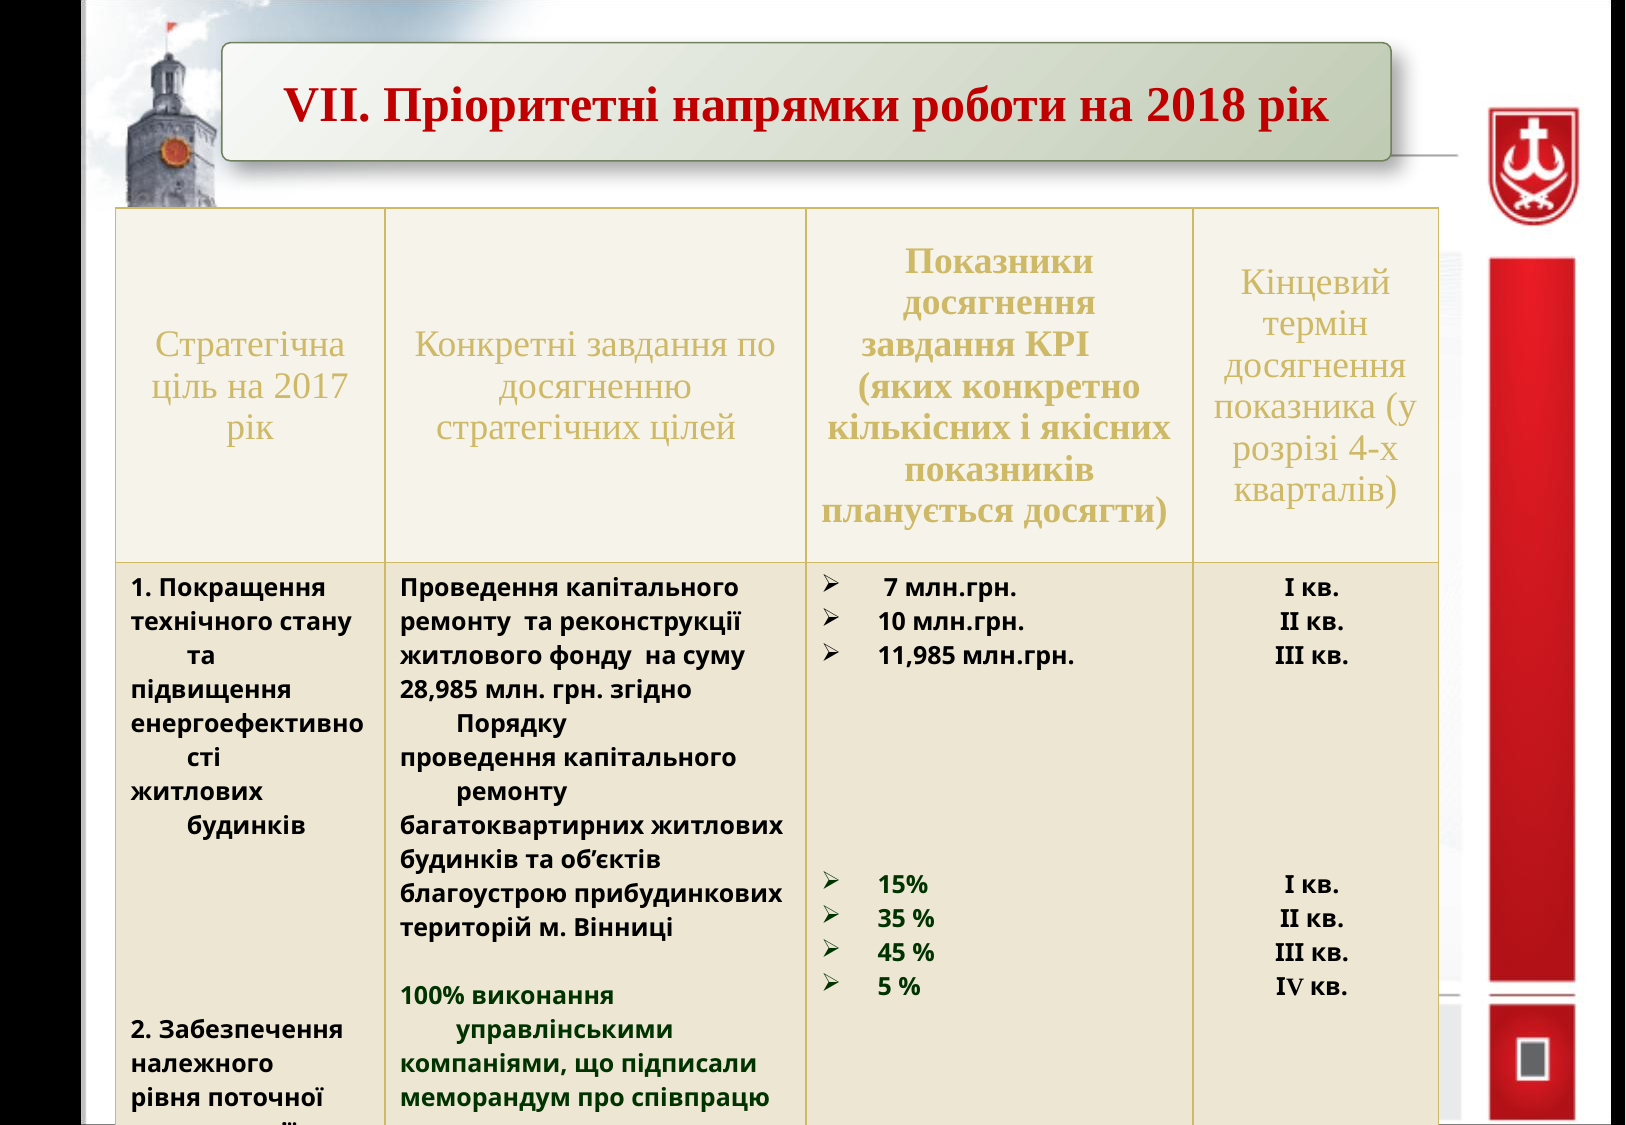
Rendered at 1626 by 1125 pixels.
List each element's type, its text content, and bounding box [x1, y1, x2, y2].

table_cell 7 млн.грн. 10 млн.грн. 11,985 млн.грн. 15% 35 % 45 % 5 % [807, 563, 1192, 1125]
text_box VII. Пріоритетні напрямки роботи на 2018 рік [220, 41, 1392, 162]
picture [0, 0, 1626, 1125]
table_header Конкретні завдання по досягненню стратегічних цілей [386, 209, 805, 562]
table_cell Проведення капітального ремонту та реконструкції житлового фонду на суму 28,985 млн. грн. згідно Порядку проведення капітального ремонту багатоквартирних житлових будинків та об’єктів благоустрою прибудинкових територій м. Вінниці 100% виконання управлінськими компаніями, що підписали меморандум про співпрацю та взаєморозуміння, плану поточного ремонту житлового фонду [386, 563, 805, 1125]
table_header Стратегічна ціль на 2017 рік [116, 209, 384, 562]
table_cell 1. Покращення технічного стану та підвищення енергоефективності житлових будинків 2. Забезпечення належного рівня поточної експлуатації житлового фонду у відповідності до вимог нормативів [116, 563, 384, 1125]
table_cell І кв. ІІ кв. ІІІ кв. І кв. ІІ кв. ІІІ кв. ІV кв. [1194, 563, 1438, 1125]
table_header Кінцевий термін досягнення показника (у розрізі 4-х кварталів) [1194, 209, 1438, 562]
table_header Показники досягнення завдання КРІ (яких конкретно кількісних і якісних показників планується досягти) [807, 209, 1192, 562]
